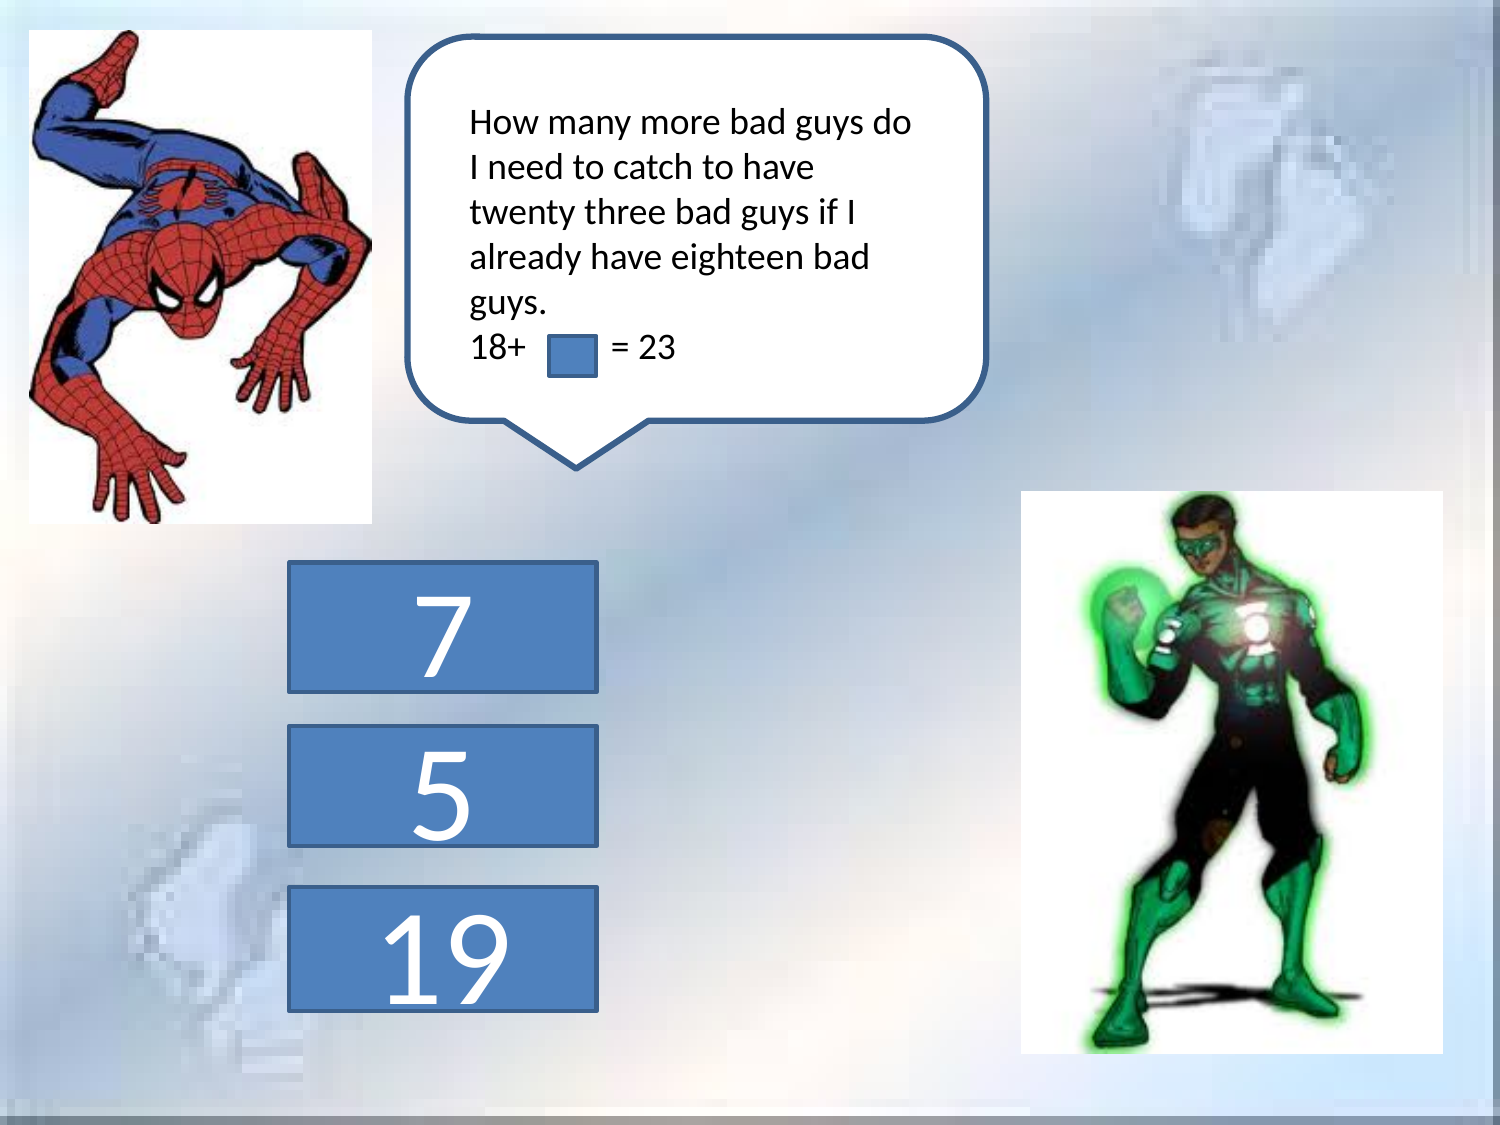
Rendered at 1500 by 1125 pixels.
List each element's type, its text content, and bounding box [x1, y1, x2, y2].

text_box [405, 34, 989, 471]
text_box 19 [287, 885, 599, 1013]
text_box [547, 334, 598, 378]
text_box How many more bad guys do I need to catch to have twenty three bad guys if I already have eighteen bad guys. 18+ = 23 [454, 89, 939, 375]
text_box 7 [287, 560, 599, 694]
picture [0, 0, 1500, 1125]
text_box 5 [287, 724, 599, 848]
